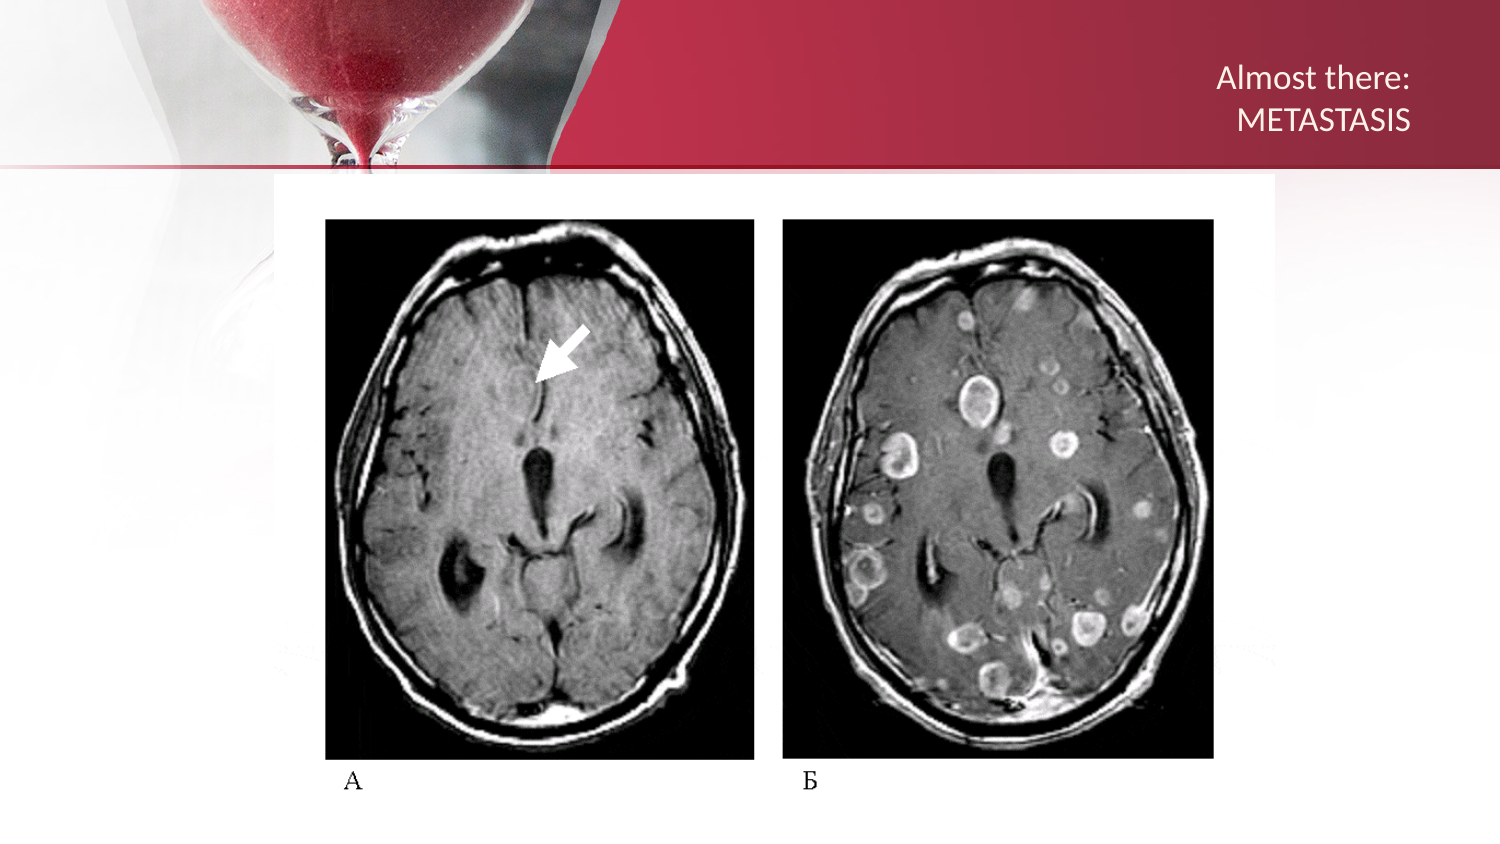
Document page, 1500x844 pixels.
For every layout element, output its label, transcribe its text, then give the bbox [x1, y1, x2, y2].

picture [0, 0, 1500, 844]
title Almost there: METASTASIS [73, 46, 1427, 147]
